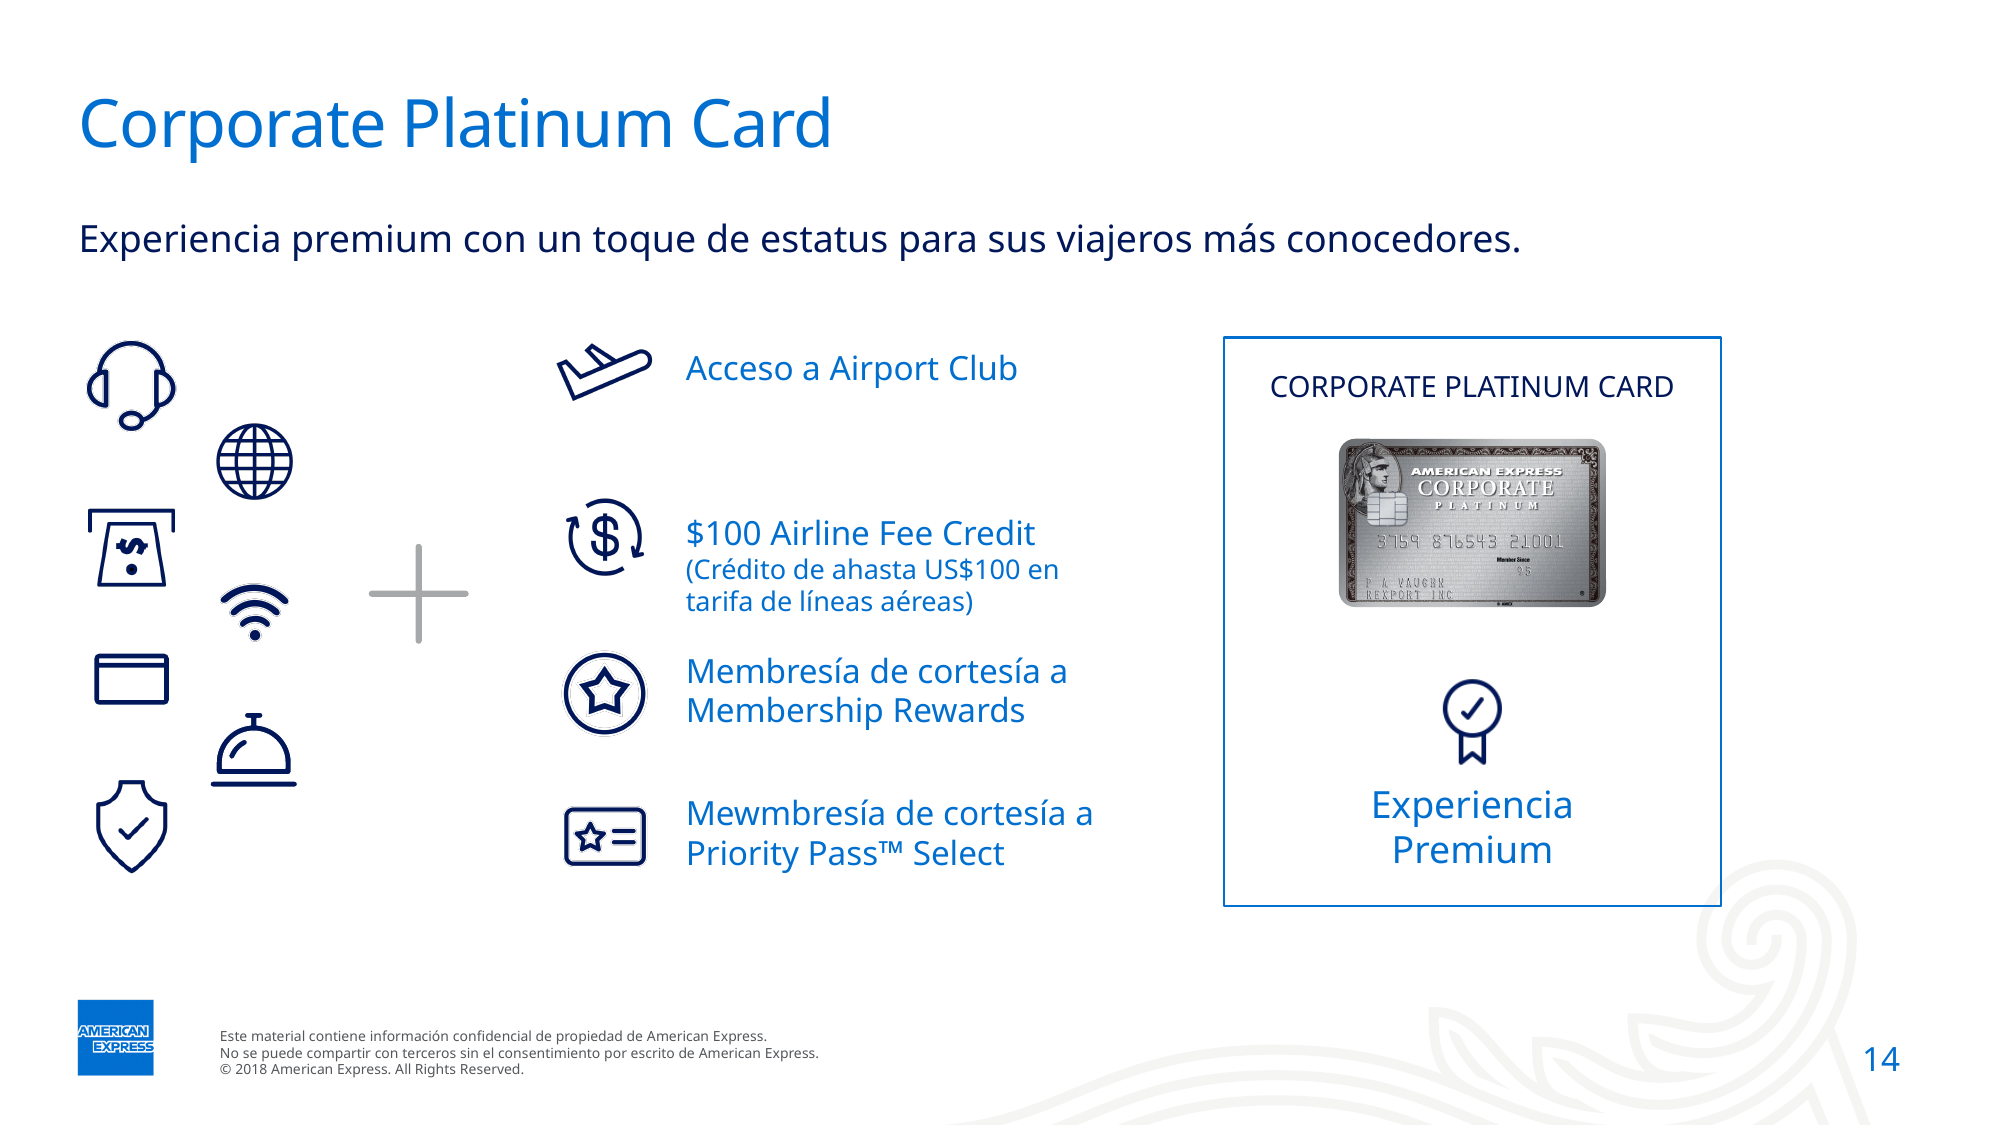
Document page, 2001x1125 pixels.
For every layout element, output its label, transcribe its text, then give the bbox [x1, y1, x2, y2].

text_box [549, 317, 1145, 881]
picture [65, 987, 166, 1088]
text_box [1224, 337, 1721, 907]
slide_number 14 [1800, 1033, 1900, 1084]
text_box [209, 419, 298, 788]
title Corporate Platinum Card [78, 90, 1879, 178]
text_box Experiencia premium con un toque de estatus para sus viajeros más conocedores. [78, 212, 1779, 273]
text_box [368, 543, 470, 645]
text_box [72, 329, 191, 886]
